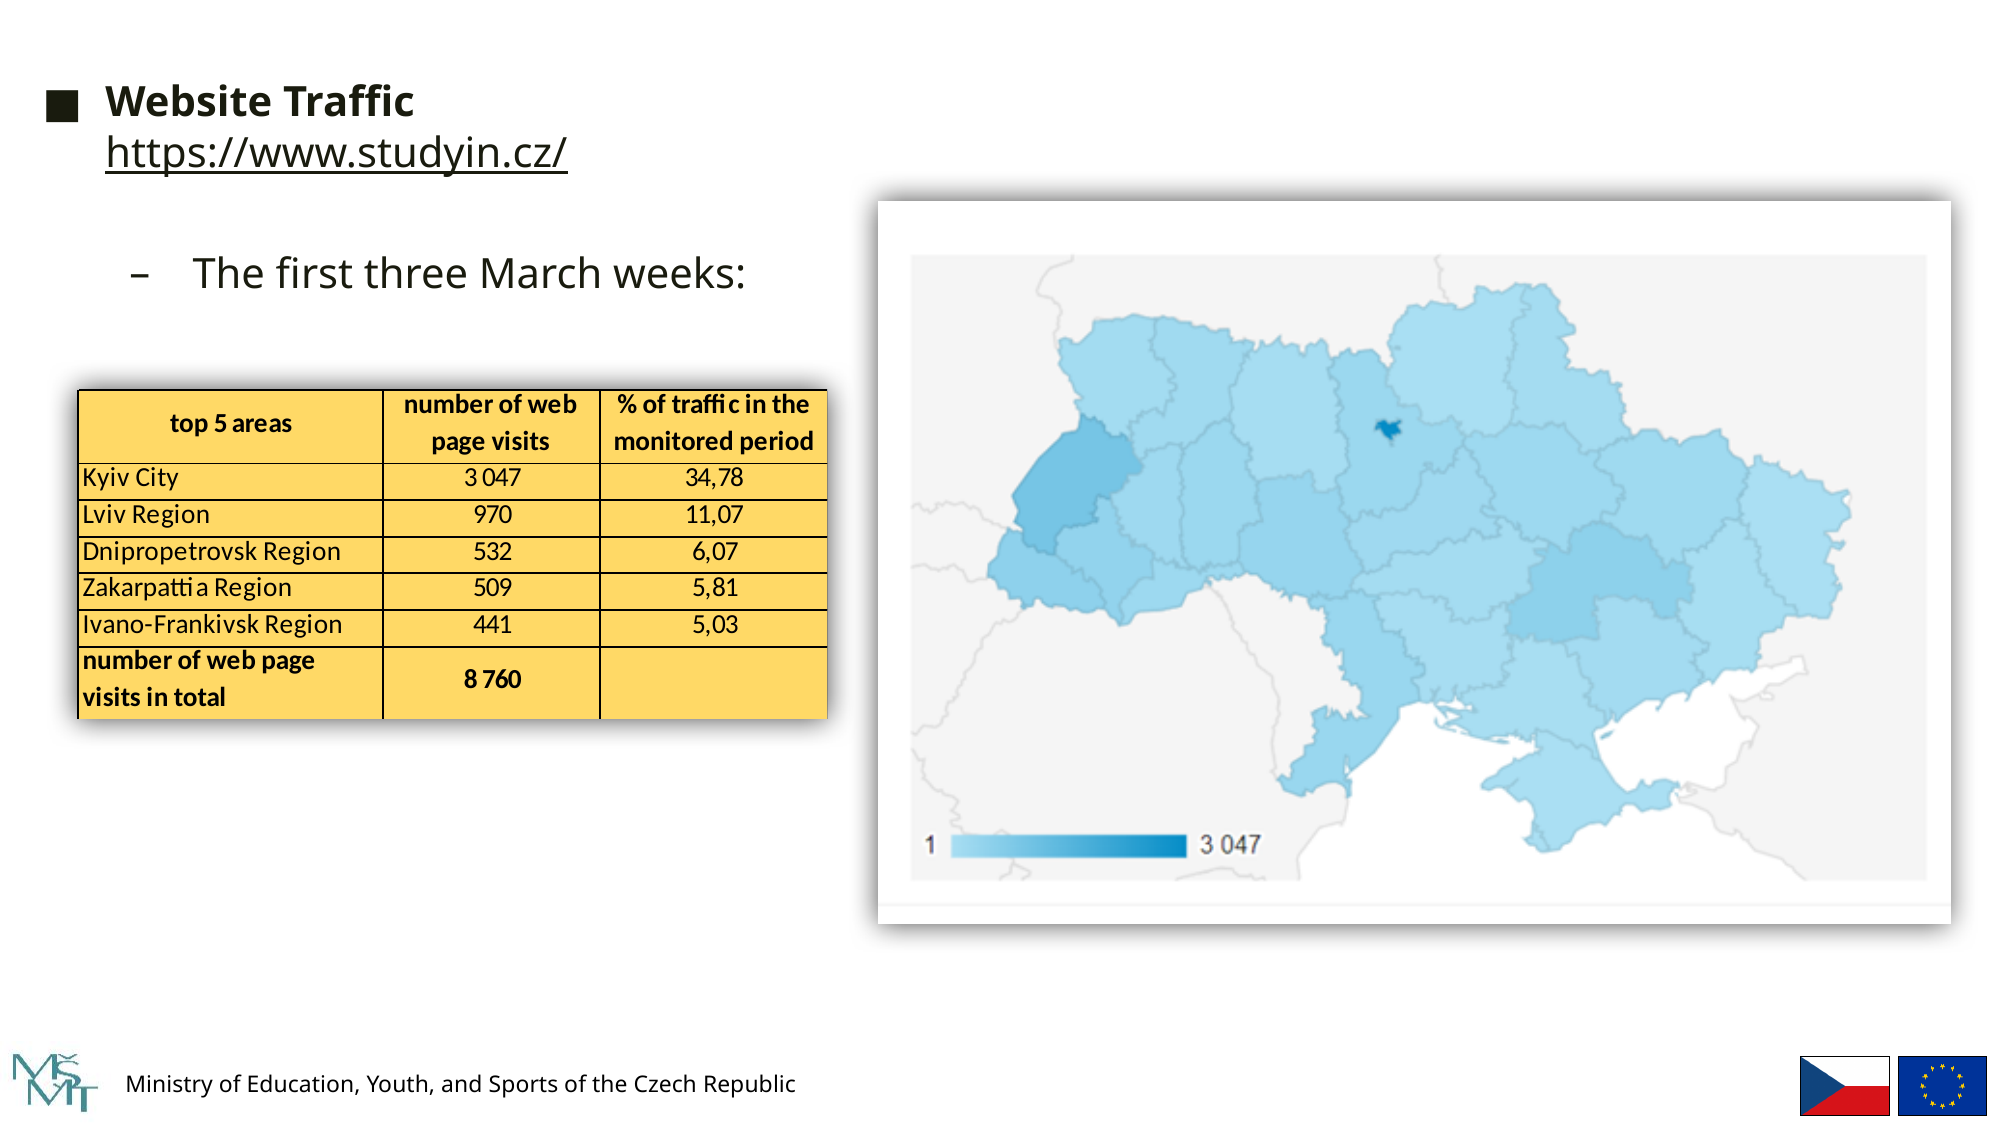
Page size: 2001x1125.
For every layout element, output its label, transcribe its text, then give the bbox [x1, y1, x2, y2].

picture [878, 201, 1951, 924]
picture [1800, 1056, 1890, 1116]
picture [77, 389, 829, 721]
list Website Traffic https://www.studyin.cz/ The first three March weeks: [27, 71, 1817, 1009]
text_box Ministry of Education, Youth, and Sports of the Czech Republic [111, 1062, 1458, 1105]
picture [1898, 1056, 1988, 1116]
picture [0, 1041, 111, 1125]
